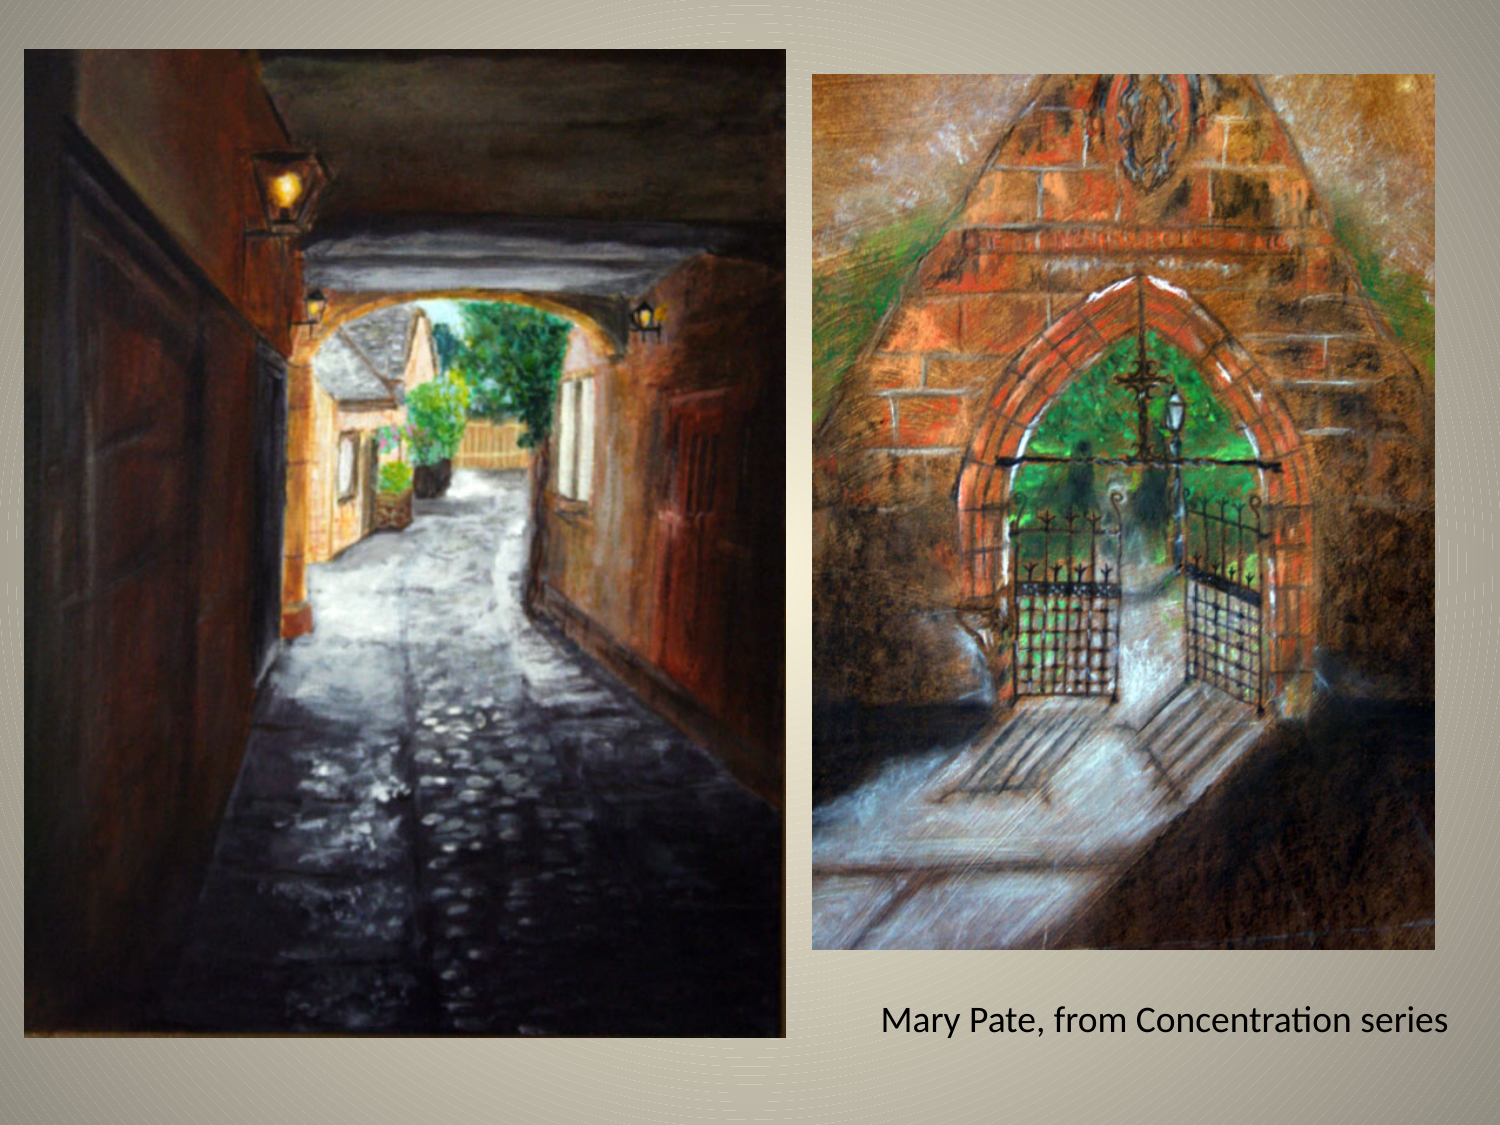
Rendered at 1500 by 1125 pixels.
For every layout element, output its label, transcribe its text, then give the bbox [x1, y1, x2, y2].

picture [812, 74, 1436, 951]
text_box Mary Pate, from Concentration series [865, 987, 1465, 1048]
picture [24, 49, 786, 1038]
